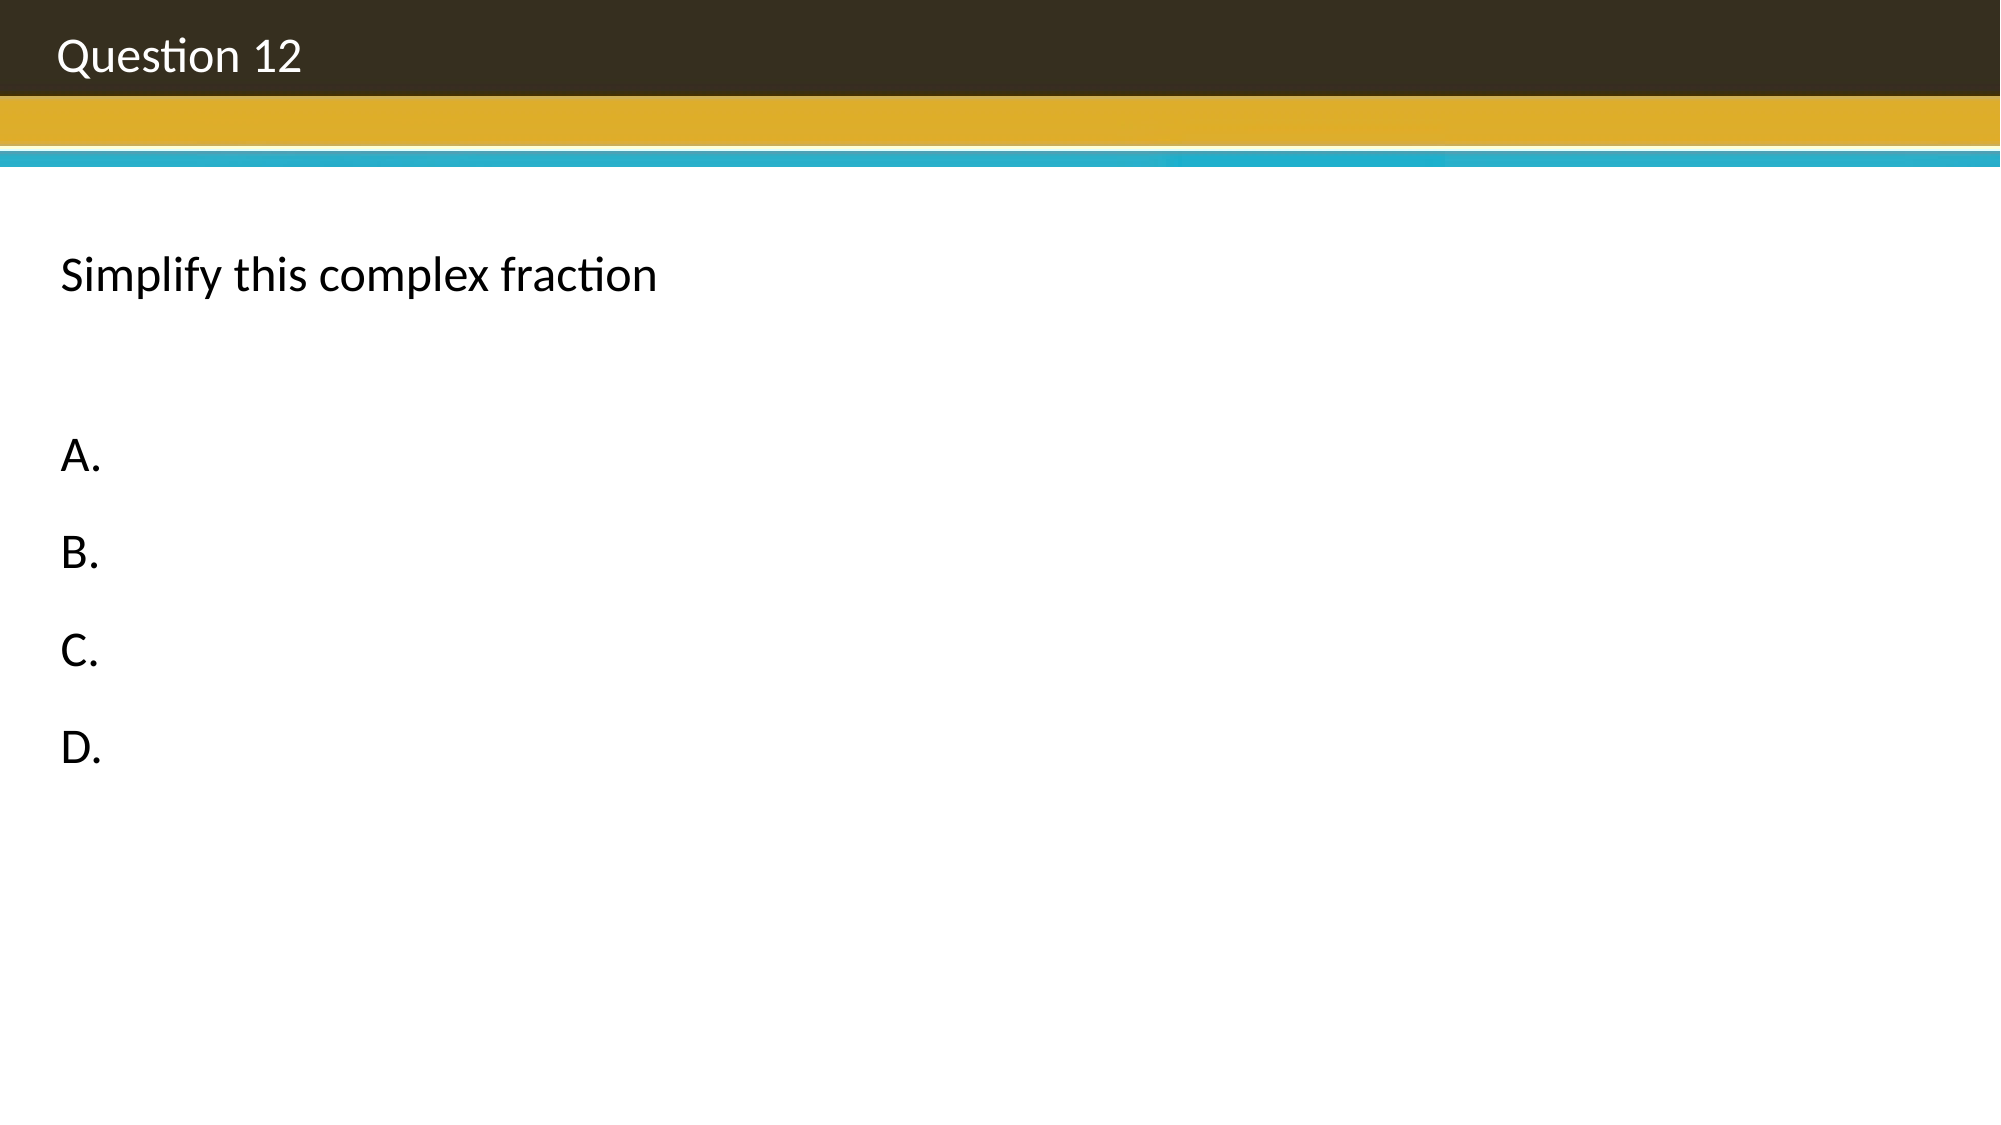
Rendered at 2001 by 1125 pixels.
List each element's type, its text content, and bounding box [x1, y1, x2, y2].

text_box Question 12 [41, 14, 318, 90]
picture [0, 0, 2000, 167]
